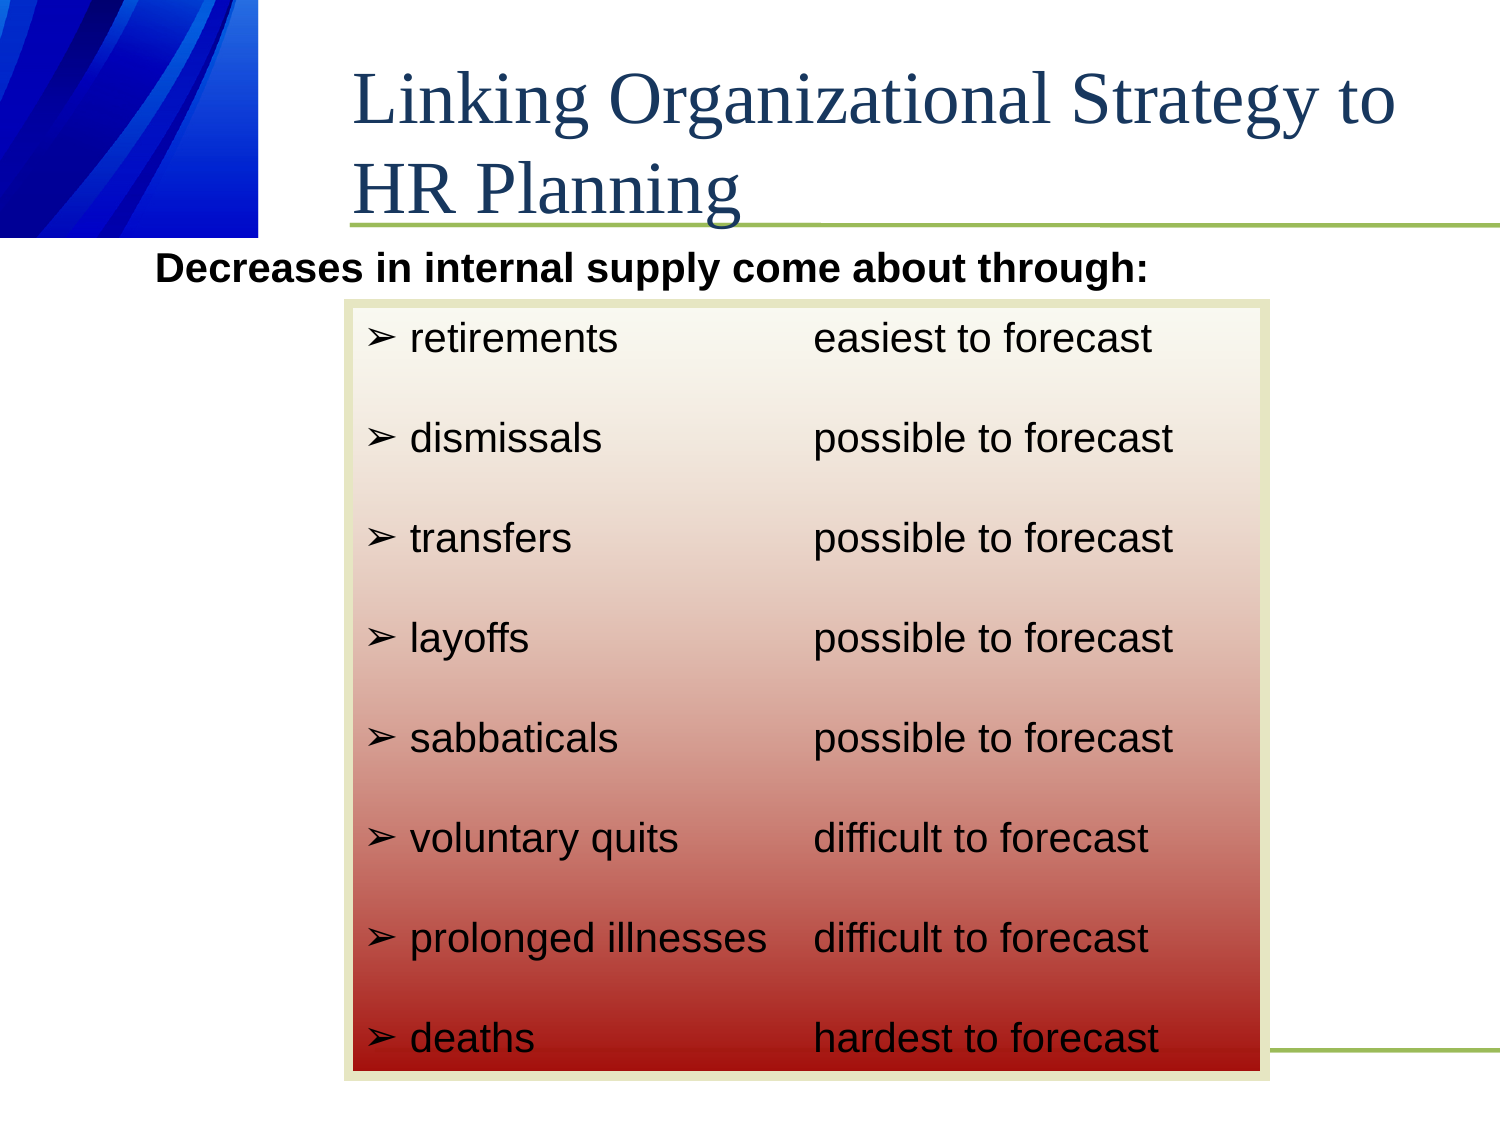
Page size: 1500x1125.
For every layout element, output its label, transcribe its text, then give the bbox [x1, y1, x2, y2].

text_box retirements easiest to forecast dismissals possible to forecast transfers possible to forecast layoffs possible to forecast sabbaticals possible to forecast voluntary quits difficult to forecast prolonged illnesses difficult to forecast deaths hardest to forecast [348, 303, 1266, 1076]
slide_number [1074, 1042, 1425, 1103]
picture [0, 0, 259, 238]
text_box Decreases in internal supply come about through: [139, 233, 1173, 300]
title Linking Organizational Strategy to HR Planning [337, 45, 1425, 233]
